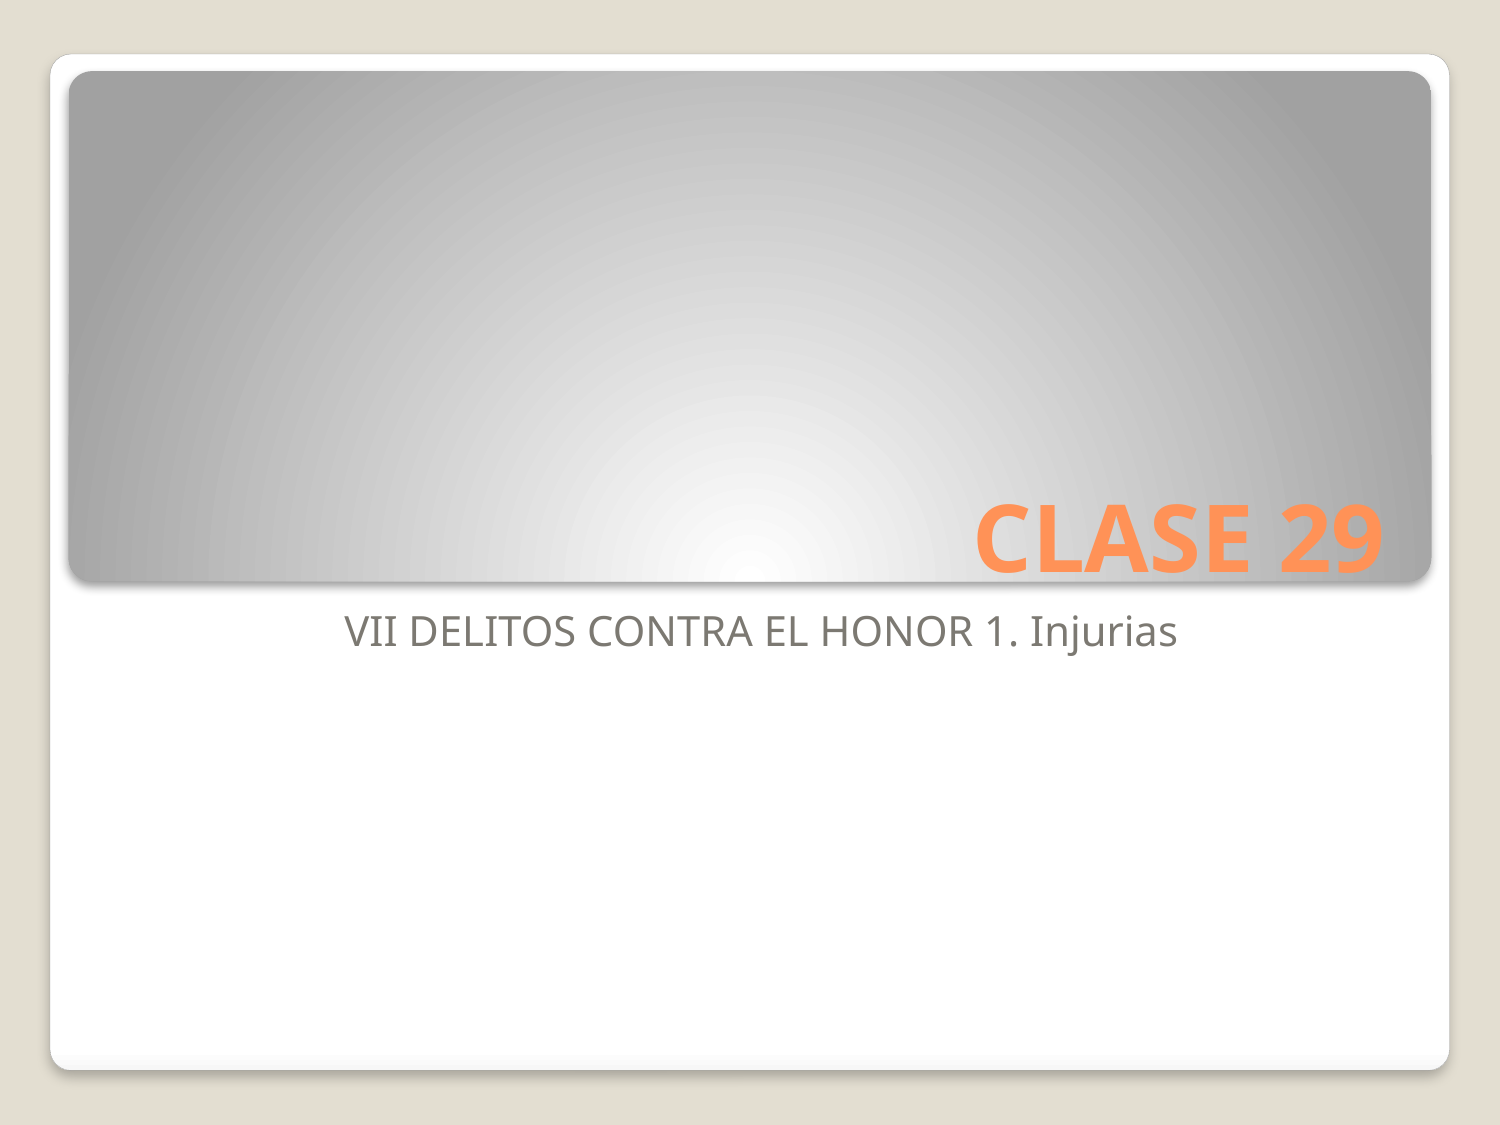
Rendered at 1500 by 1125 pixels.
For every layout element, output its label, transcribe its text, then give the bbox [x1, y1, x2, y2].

subtitle VII DELITOS CONTRA EL HONOR 1. Injurias [118, 604, 1394, 755]
title CLASE 29 [118, 298, 1394, 599]
